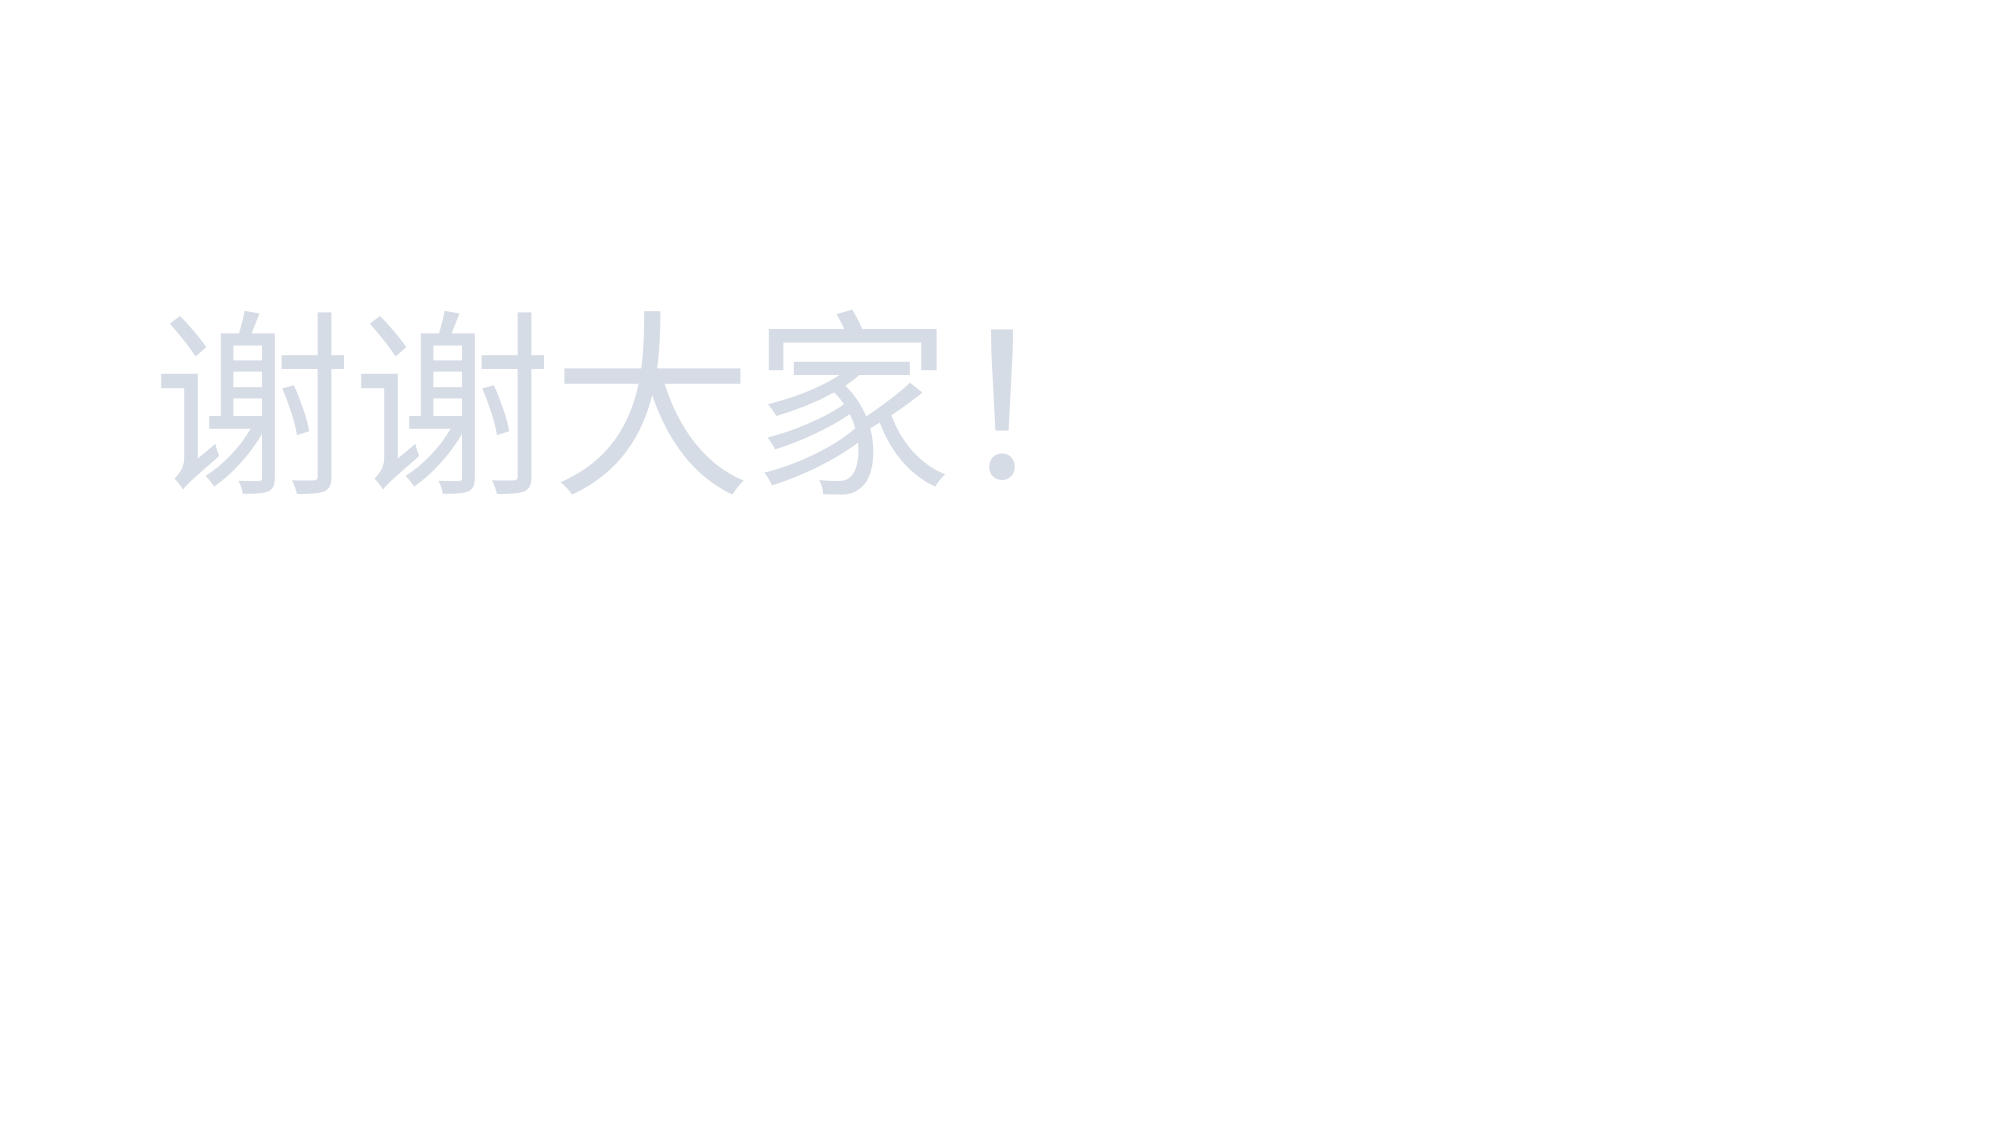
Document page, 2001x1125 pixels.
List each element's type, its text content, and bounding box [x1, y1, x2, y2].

list 谢谢大家！ [137, 299, 1863, 1014]
